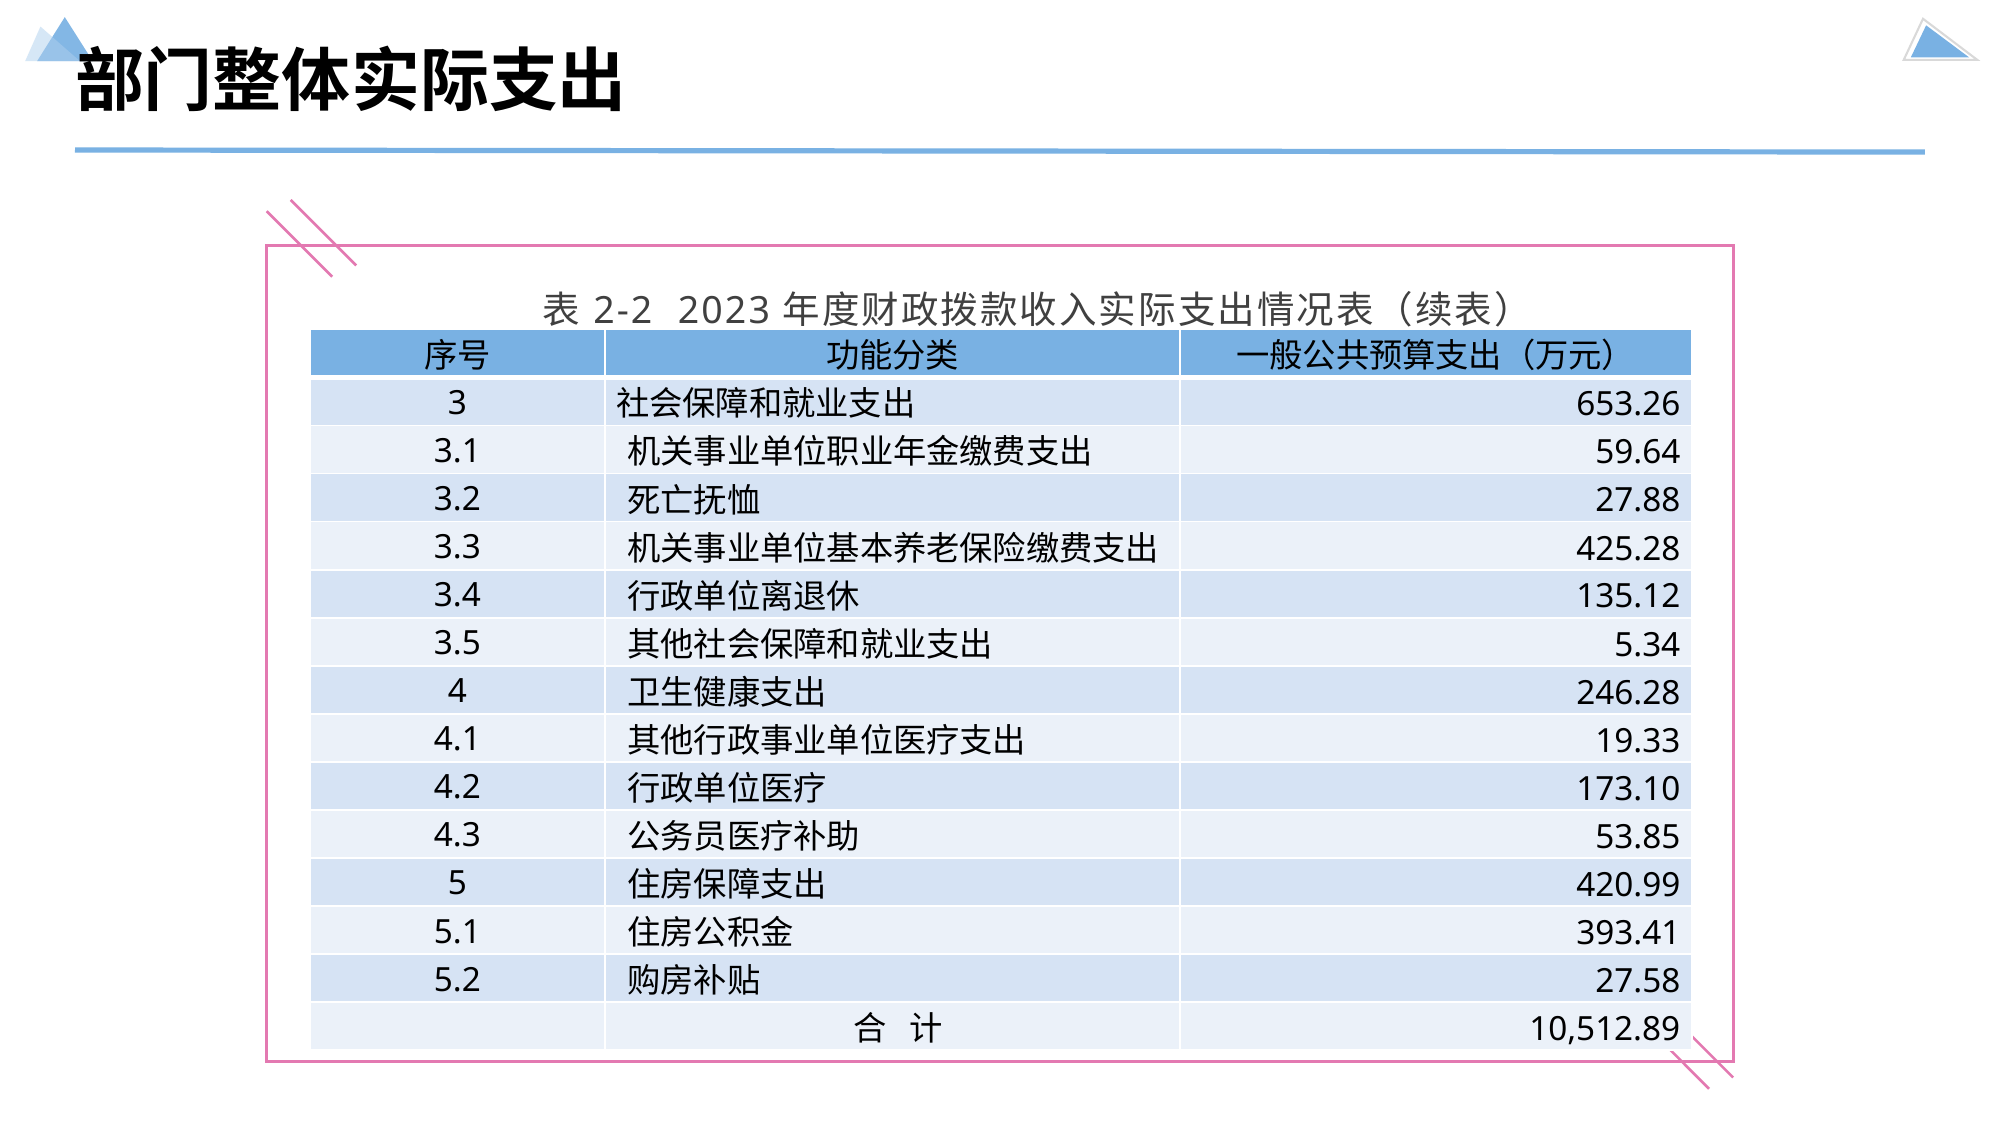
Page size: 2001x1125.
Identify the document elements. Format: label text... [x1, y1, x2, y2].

text_box [357, 244, 1734, 1011]
table_cell 420.99 [1181, 859, 1691, 905]
table_cell 购房补贴 [606, 955, 1179, 1001]
table_cell 合 计 [606, 1003, 1179, 1049]
table_cell 机关事业单位基本养老保险缴费支出 [606, 522, 1179, 569]
table_cell 公务员医疗补助 [606, 811, 1179, 857]
table_cell 4 [311, 667, 604, 713]
table_cell 3.3 [311, 522, 604, 569]
table_cell 653.26 [1181, 380, 1691, 425]
text_box [266, 277, 1643, 1062]
table_cell 5.1 [311, 907, 604, 953]
table_cell 4.2 [311, 763, 604, 809]
table_header 一般公共预算支出（万元） [1181, 330, 1691, 375]
table_cell 3.1 [311, 426, 604, 473]
table_cell 行政单位医疗 [606, 763, 1179, 809]
table_cell [311, 1003, 604, 1049]
table_header 序号 [311, 330, 604, 375]
table_cell 27.58 [1181, 955, 1691, 1001]
table_cell 4.1 [311, 715, 604, 761]
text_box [1667, 1011, 1734, 1078]
table_cell 3 [311, 380, 604, 425]
table_cell 393.41 [1181, 907, 1691, 953]
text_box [1643, 1023, 1710, 1089]
table_cell 卫生健康支出 [606, 667, 1179, 713]
table_cell 173.10 [1181, 763, 1691, 809]
table_cell 3.5 [311, 619, 604, 665]
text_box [290, 199, 357, 266]
table_cell 135.12 [1181, 571, 1691, 617]
table_cell 4.3 [311, 811, 604, 857]
table_cell 社会保障和就业支出 [606, 380, 1179, 425]
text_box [25, 17, 1978, 62]
table_cell 425.28 [1181, 522, 1691, 569]
table_cell 3.2 [311, 474, 604, 521]
table_cell 住房公积金 [606, 907, 1179, 953]
table_cell 3.4 [311, 571, 604, 617]
table_cell 机关事业单位职业年金缴费支出 [606, 426, 1179, 473]
table_cell 53.85 [1181, 811, 1691, 857]
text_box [74, 149, 1925, 153]
table_cell 19.33 [1181, 715, 1691, 761]
table_cell 59.64 [1181, 426, 1691, 473]
table_cell 5 [311, 859, 604, 905]
table_cell 行政单位离退休 [606, 571, 1179, 617]
text_box 部门整体实际支出 [75, 62, 1925, 125]
table_cell 27.88 [1181, 474, 1691, 521]
table_cell 死亡抚恤 [606, 474, 1179, 521]
table_cell 5.34 [1181, 619, 1691, 665]
table_cell 其他行政事业单位医疗支出 [606, 715, 1179, 761]
table_cell 住房保障支出 [606, 859, 1179, 905]
table_cell 5.2 [311, 955, 604, 1001]
text_box 表2-2 2023年度财政拨款收入实际支出情况表（续表） [310, 264, 1686, 328]
table_cell 246.28 [1181, 667, 1691, 713]
table_cell 10,512.89 [1181, 1003, 1691, 1049]
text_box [266, 211, 333, 277]
table_cell 其他社会保障和就业支出 [606, 619, 1179, 665]
table_header 功能分类 [606, 330, 1179, 375]
